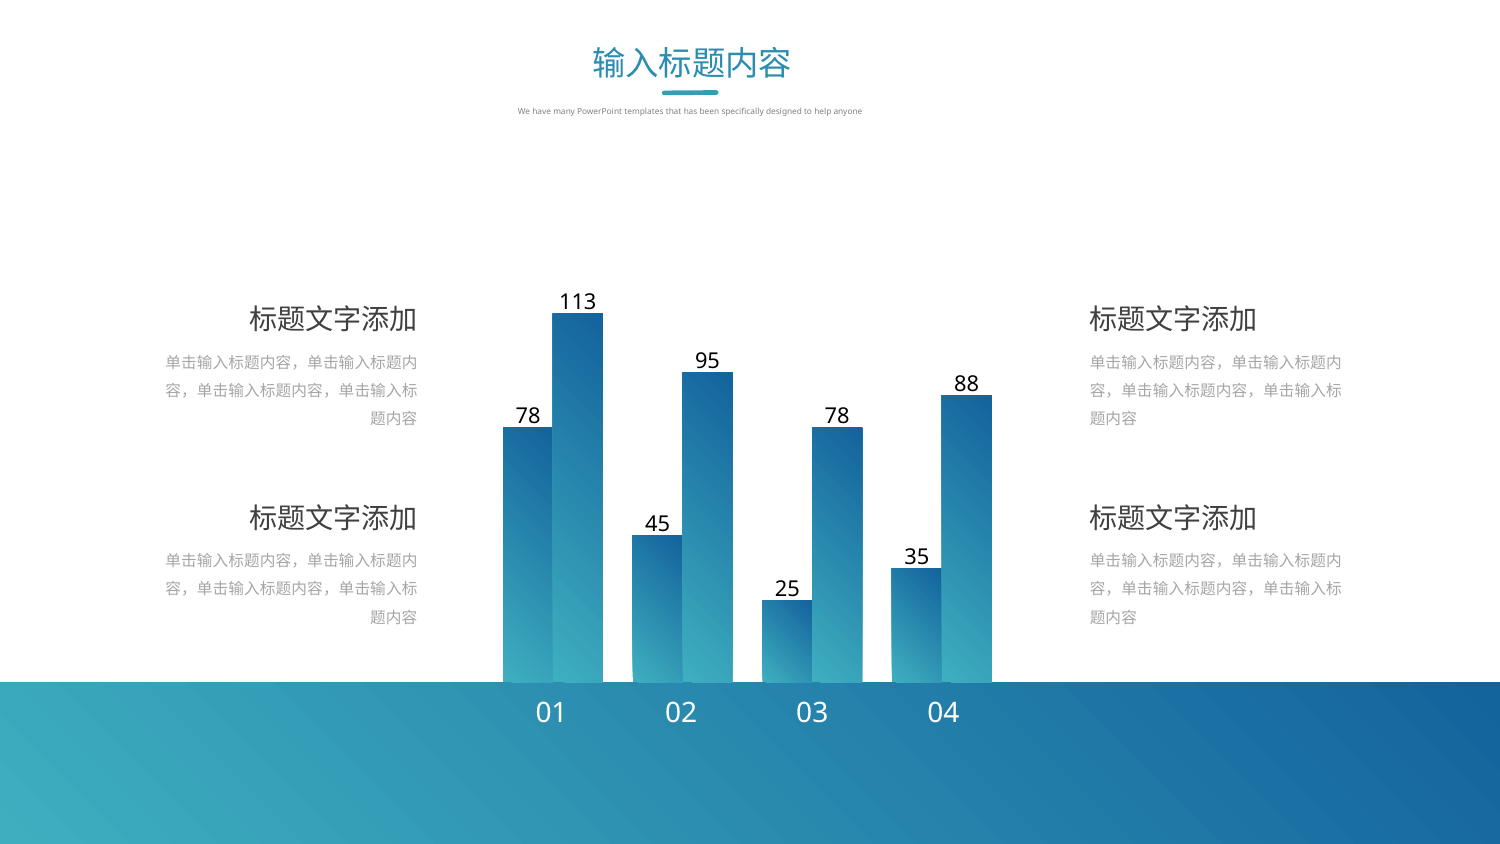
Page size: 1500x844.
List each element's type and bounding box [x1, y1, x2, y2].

text_box [1074, 294, 1365, 434]
text_box [0, 682, 1500, 844]
text_box [142, 492, 433, 632]
text_box [473, 313, 1027, 730]
text_box [485, 34, 895, 124]
text_box [142, 294, 433, 434]
text_box [1074, 492, 1365, 632]
